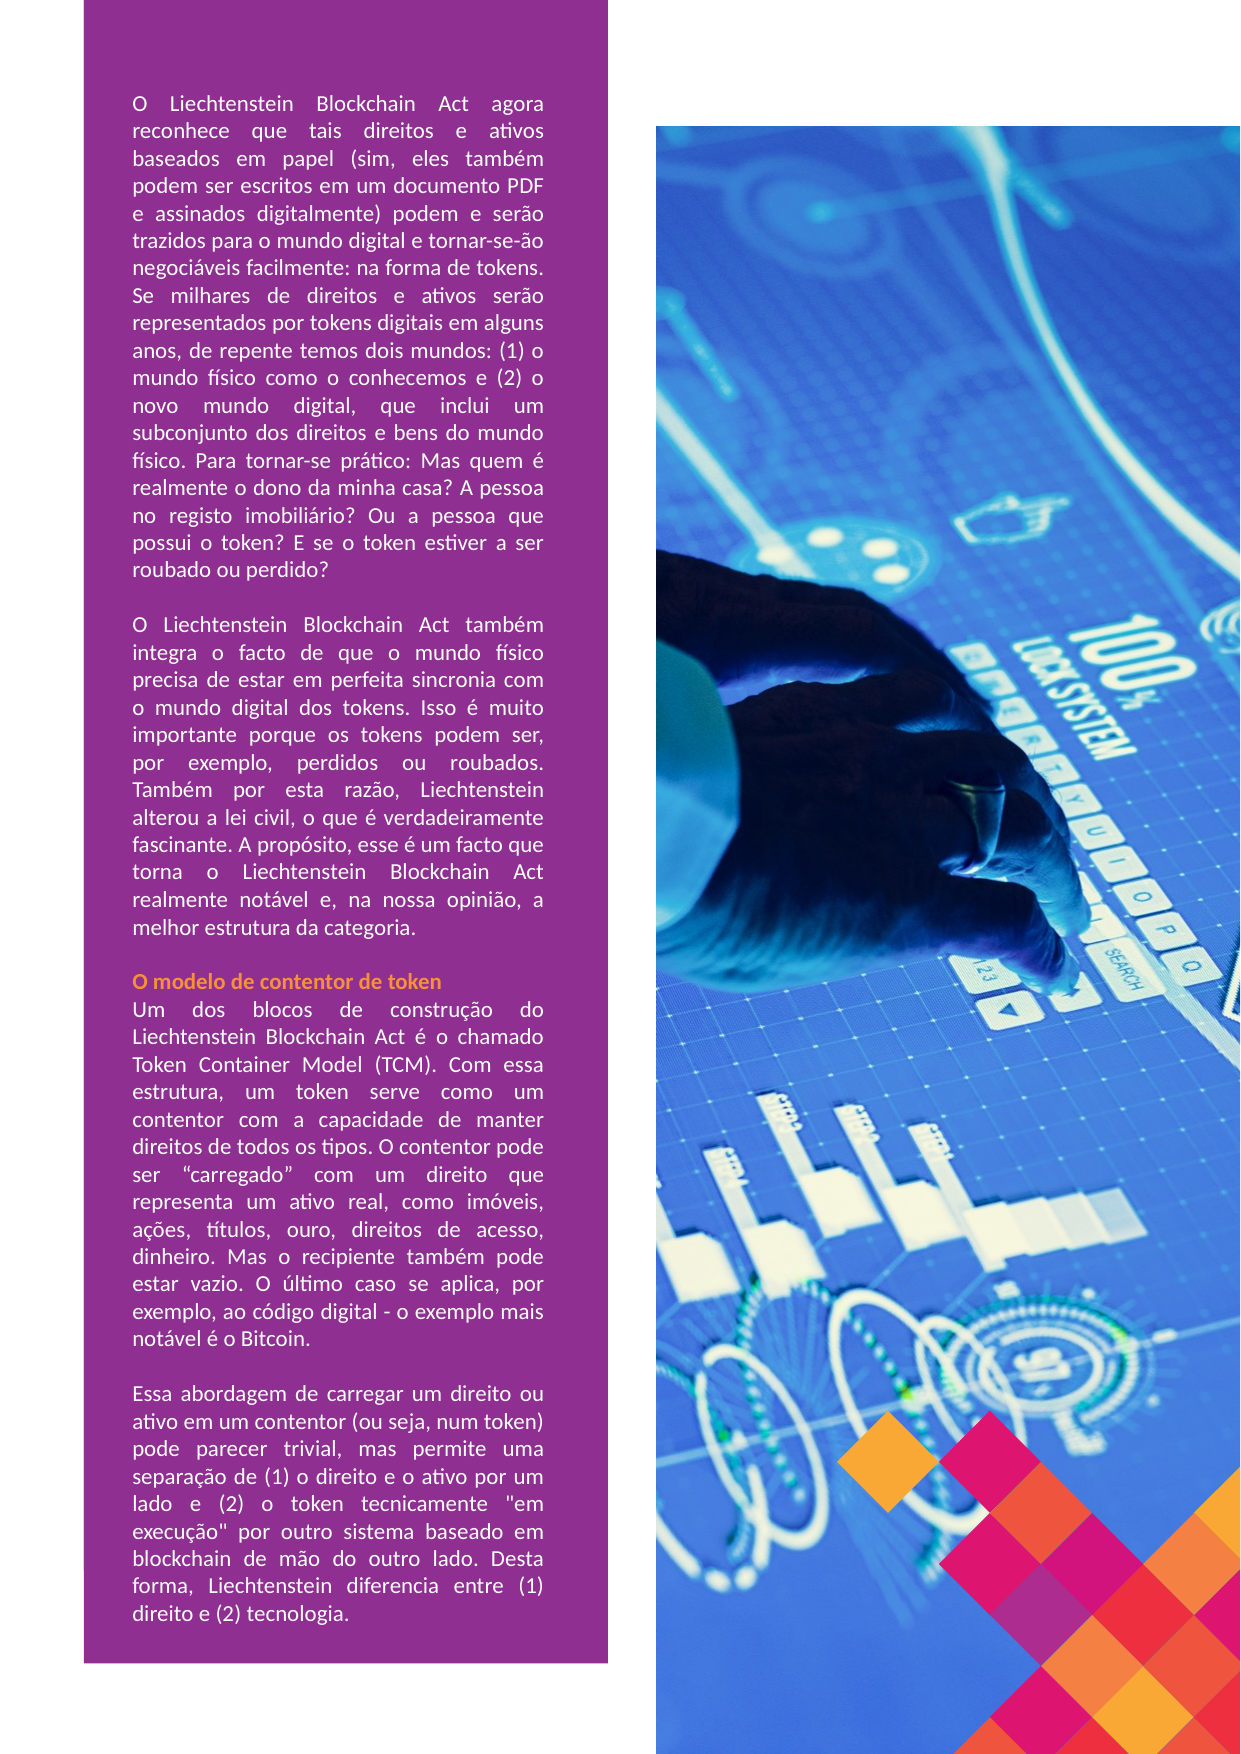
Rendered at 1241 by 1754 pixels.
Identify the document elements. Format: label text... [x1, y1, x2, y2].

list O Liechtenstein Blockchain Act agora reconhece que tais direitos e ativos baseados em papel (sim, eles também podem ser escritos em um documento PDF e assinados digitalmente) podem e serão trazidos para o mundo digital e tornar-se-ão negociáveis facilmente: na forma de tokens. Se milhares de direitos e ativos serão representados por tokens digitais em alguns anos, de repente temos dois mundos: (1) o mundo físico como o conhecemos e (2) o novo mundo digital, que inclui um subconjunto dos direitos e bens do mundo físico. Para tornar-se prático: Mas quem é realmente o dono da minha casa? A pessoa no registo imobiliário? Ou a pessoa que possui o token? E se o token estiver a ser roubado ou perdido? O Liechtenstein Blockchain Act também integra o facto de que o mundo físico precisa de estar em perfeita sincronia com o mundo digital dos tokens. Isso é muito importante porque os tokens podem ser, por exemplo, perdidos ou roubados. Também por esta razão, Liechtenstein alterou a lei civil, o que é verdadeiramente fascinante. A propósito, esse é um facto que torna o Liechtenstein Blockchain Act realmente notável e, na nossa opinião, a melhor estrutura da categoria. O modelo de contentor de token Um dos blocos de construção do Liechtenstein Blockchain Act é o chamado Token Container Model (TCM). Com essa estrutura, um token serve como um contentor com a capacidade de manter direitos de todos os tipos. O contentor pode ser “carregado” com um direito que representa um ativo real, como imóveis, ações, títulos, ouro, direitos de acesso, dinheiro. Mas o recipiente também pode estar vazio. O último caso se aplica, por exemplo, ao código digital - o exemplo mais notável é o Bitcoin. Essa abordagem de carregar um direito ou ativo em um contentor (ou seja, num token) pode parecer trivial, mas permite uma separação de (1) o direito e o ativo por um lado e (2) o token tecnicamente "em execução" por outro sistema baseado em blockchain de mão do outro lado. Desta forma, Liechtenstein diferencia entre (1) direito e (2) tecnologia. [117, 80, 560, 1708]
text_box [83, 0, 608, 1664]
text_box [851, 1410, 1241, 1754]
picture [656, 126, 1241, 1754]
